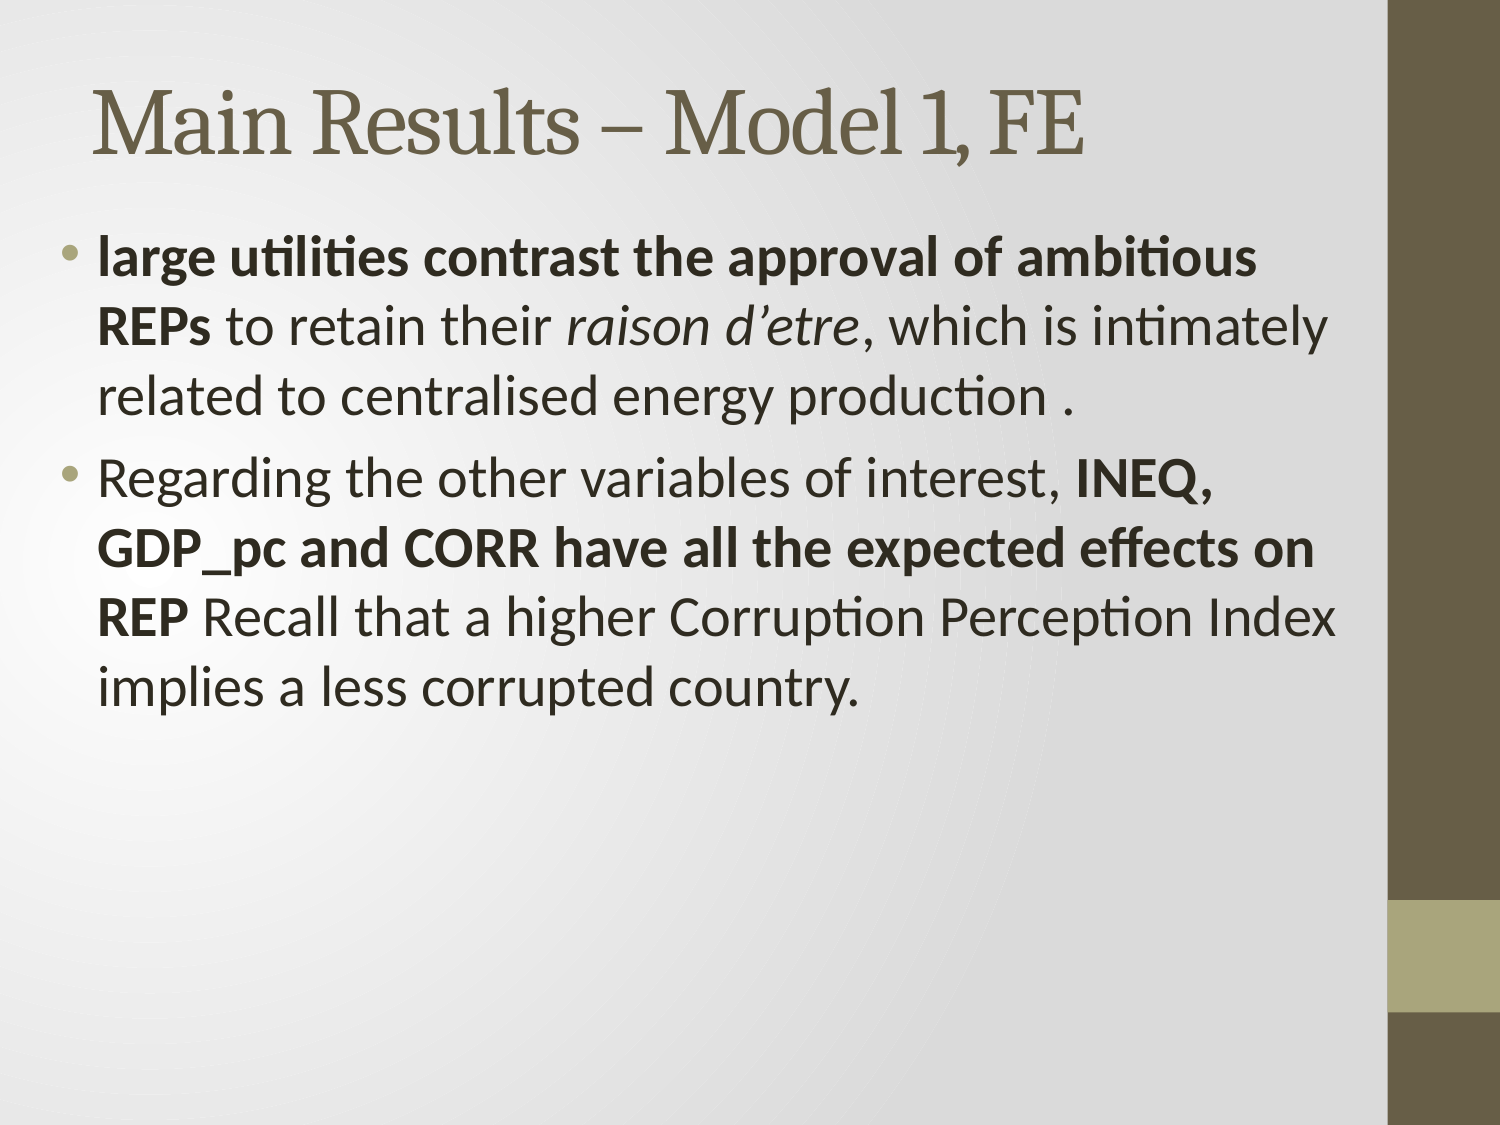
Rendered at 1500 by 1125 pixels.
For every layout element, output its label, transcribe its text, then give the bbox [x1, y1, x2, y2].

list large utilities contrast the approval of ambitious REPs to retain their raison d’etre, which is intimately related to centralised energy production . Regarding the other variables of interest, INEQ, GDP_pc and CORR have all the expected effects on REP Recall that a higher Corruption Perception Index implies a less corrupted country. [26, 210, 1366, 1104]
title Main Results – Model 1, FE [75, 22, 1325, 210]
